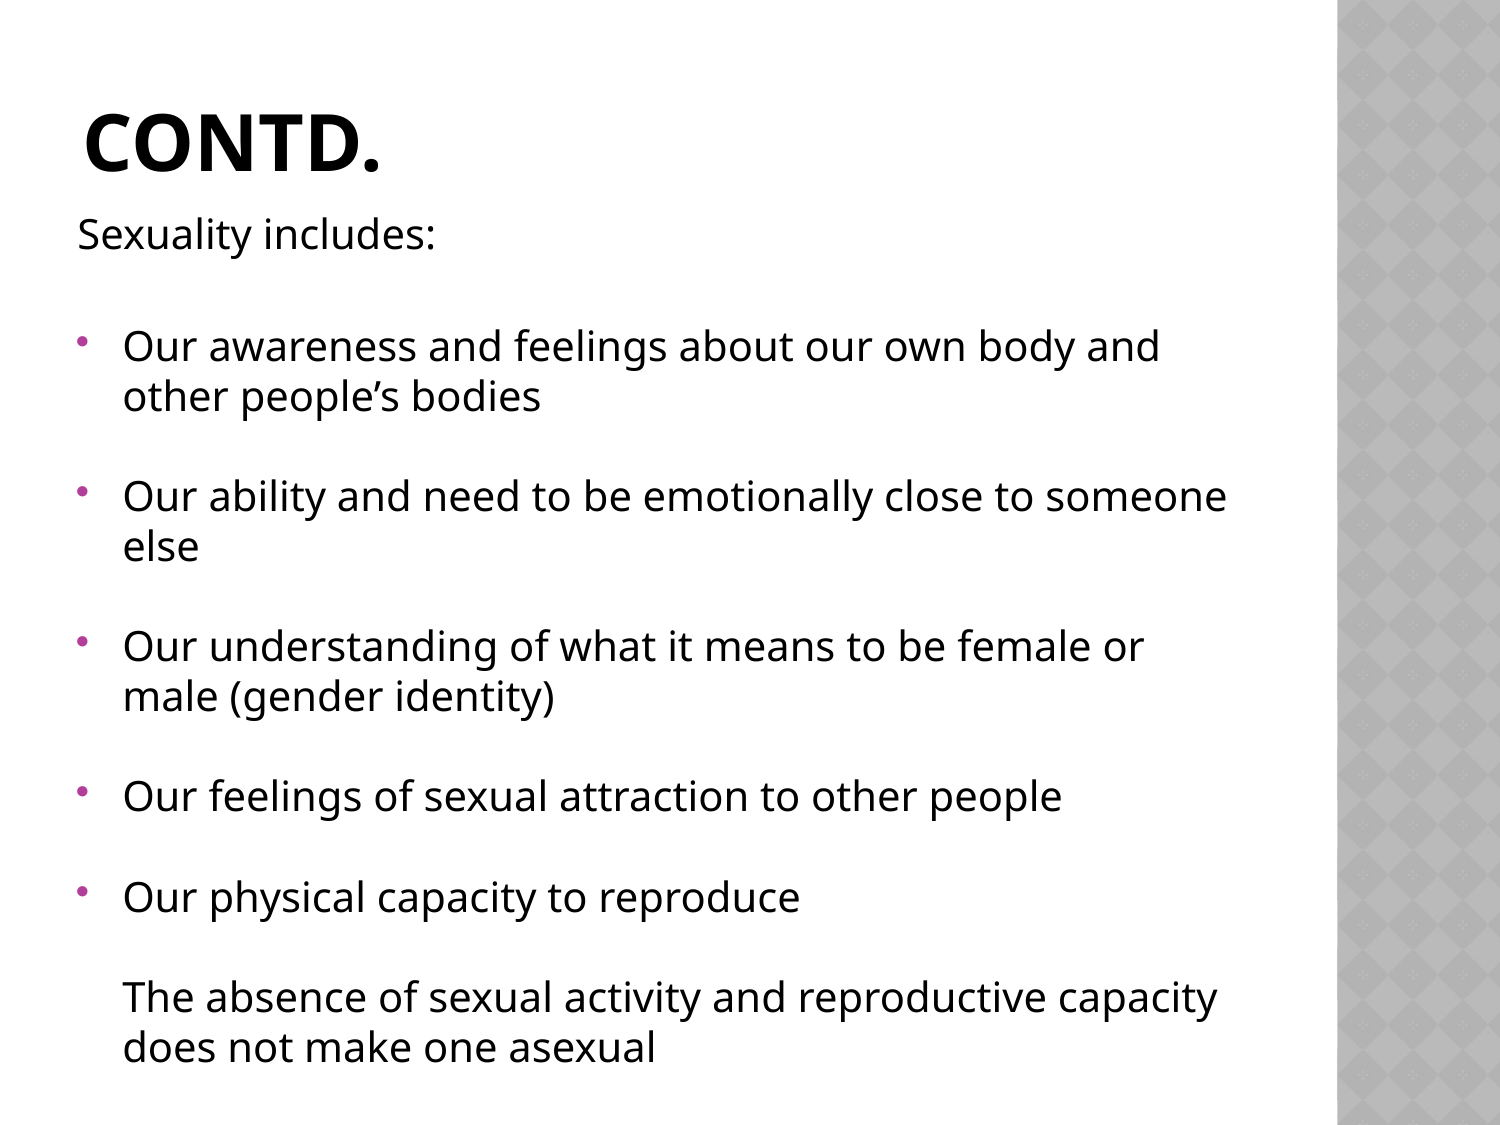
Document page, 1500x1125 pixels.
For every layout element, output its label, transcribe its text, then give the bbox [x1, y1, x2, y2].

title Contd. [75, 0, 1263, 188]
list Sexuality includes: Our awareness and feelings about our own body and other people’s bodies Our ability and need to be emotionally close to someone else Our understanding of what it means to be female or male (gender identity) Our feelings of sexual attraction to other people Our physical capacity to reproduce The absence of sexual activity and reproductive capacity does not make one asexual [62, 199, 1251, 1125]
